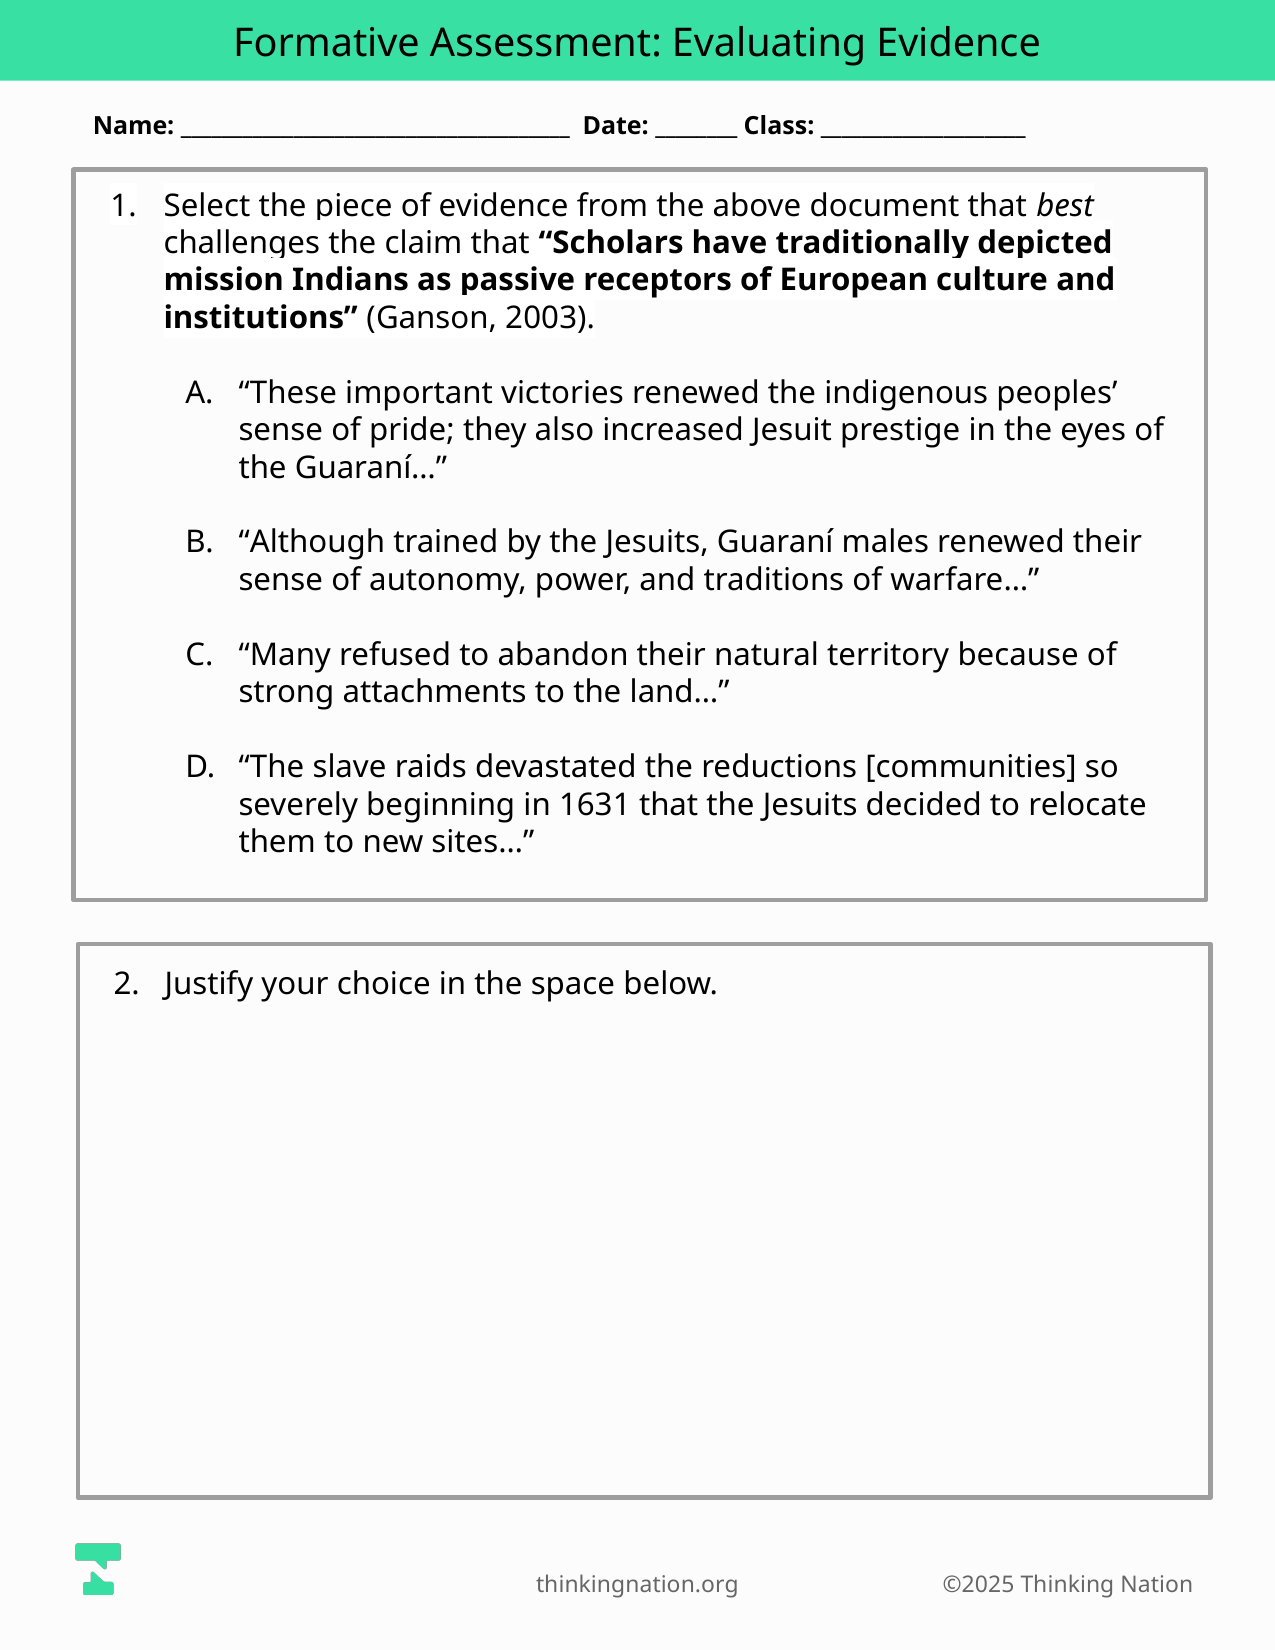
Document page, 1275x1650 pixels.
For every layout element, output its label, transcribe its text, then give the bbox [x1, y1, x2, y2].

text_box Formative Assessment: Evaluating Evidence [0, 0, 1275, 81]
text_box thinkingnation.org [486, 1553, 789, 1605]
text_box Name: ______________________________________ Date: ________ Class: ____________________ [78, 94, 1207, 155]
text_box ©2025 Thinking Nation [907, 1553, 1210, 1605]
text_box 2. Justify your choice in the space below. [78, 944, 1211, 1498]
picture [62, 1533, 134, 1605]
text_box Select the piece of evidence from the above document that best challenges the claim that “Scholars have traditionally depicted mission Indians as passive receptors of European culture and institutions” (Ganson, 2003). “These important victories renewed the indigenous peoples’ sense of pride; they also increased Jesuit prestige in the eyes of the Guaraní…” “Although trained by the Jesuits, Guaraní males renewed their sense of autonomy, power, and traditions of warfare…” “Many refused to abandon their natural territory because of strong attachments to the land…” “The slave raids devastated the reductions [communities] so severely beginning in 1631 that the Jesuits decided to relocate them to new sites…” [73, 169, 1207, 901]
